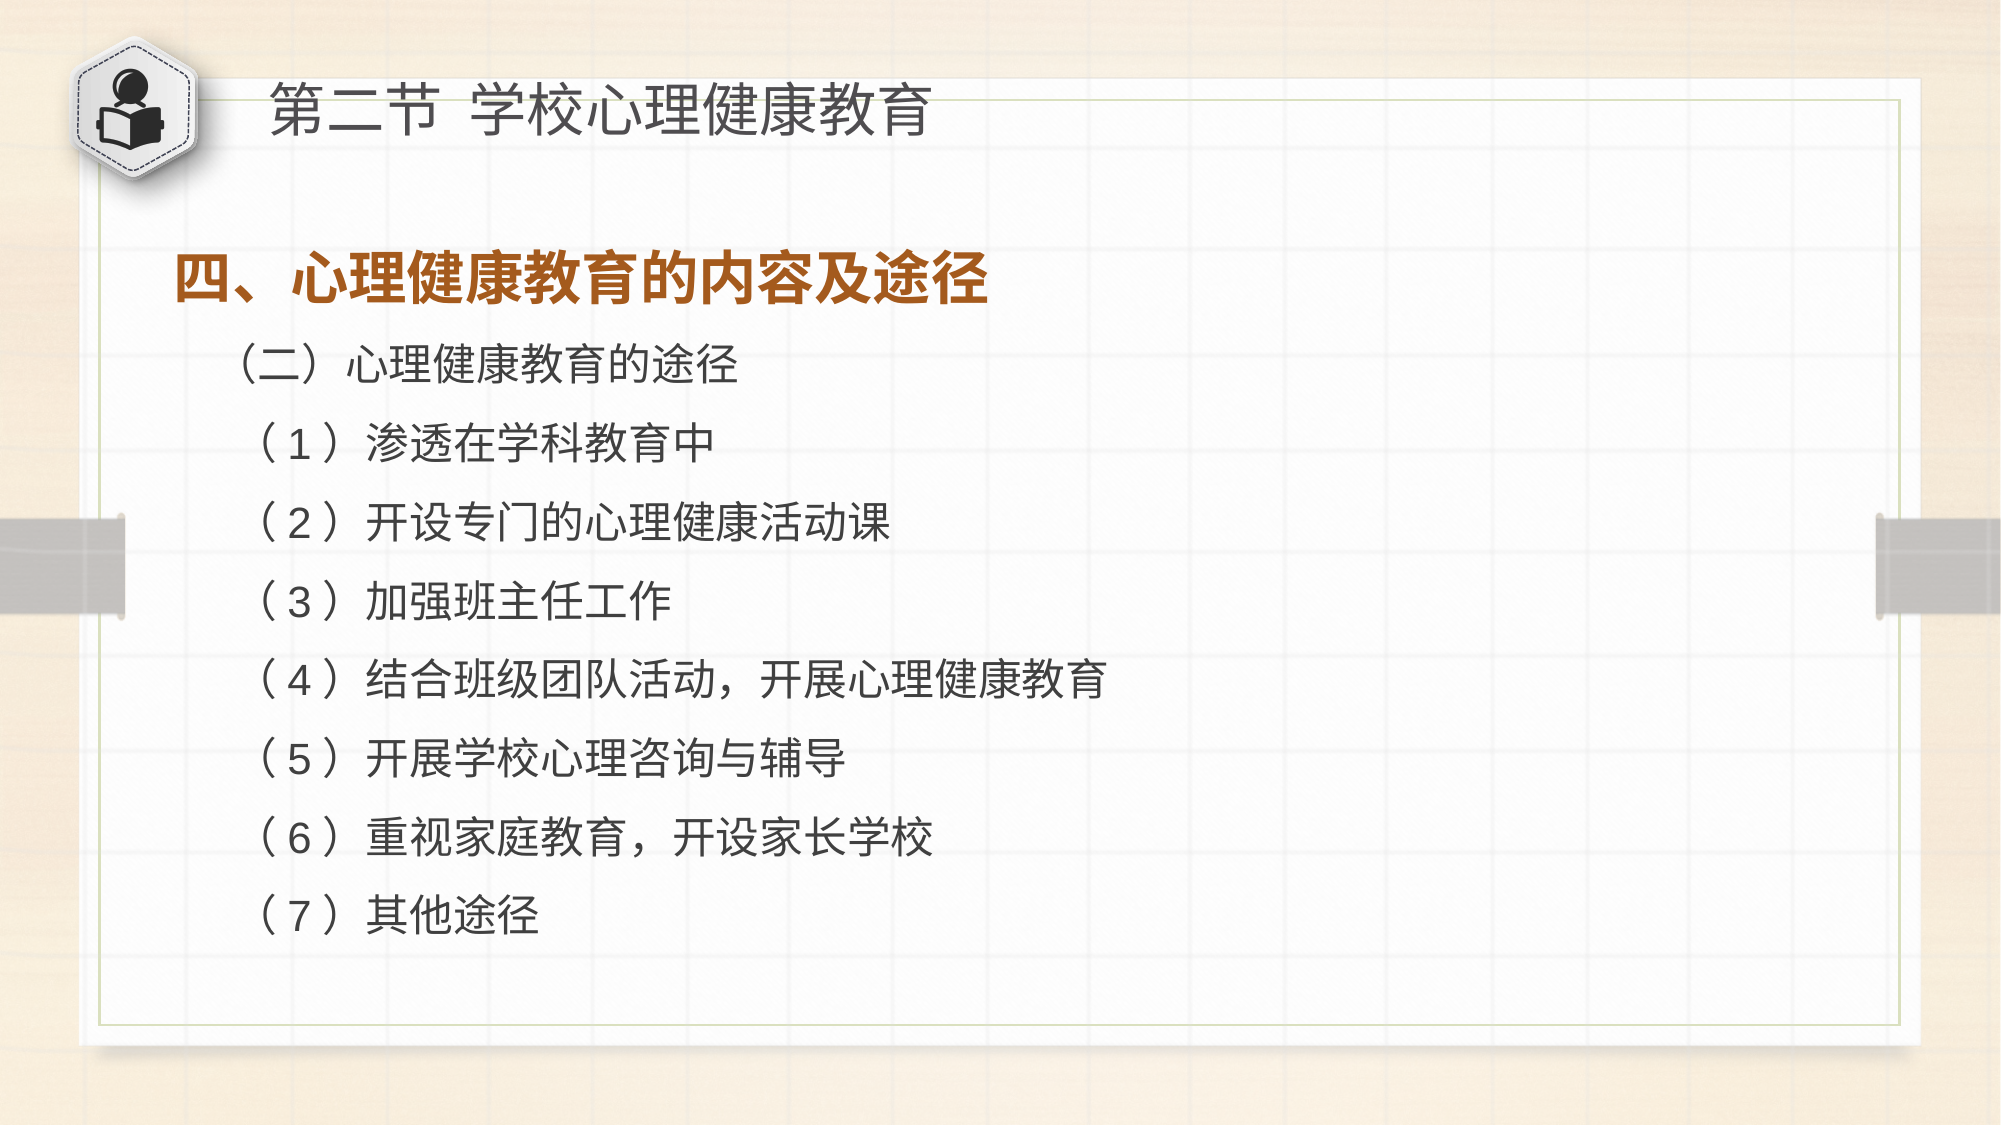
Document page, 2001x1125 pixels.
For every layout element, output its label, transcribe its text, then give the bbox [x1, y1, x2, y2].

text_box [61, 43, 206, 173]
text_box 第二节 学校心理健康教育 [253, 65, 1660, 150]
picture [0, 0, 2001, 1125]
text_box 四、心理健康教育的内容及途径 （二）心理健康教育的途径 （1）渗透在学科教育中 （2）开设专门的心理健康活动课 （3）加强班主任工作 （4）结合班级团队活动，开展心理健康教育 （5）开展学校心理咨询与辅导 （6）重视家庭教育，开设家长学校 （7）其他途径 [159, 198, 1879, 1106]
